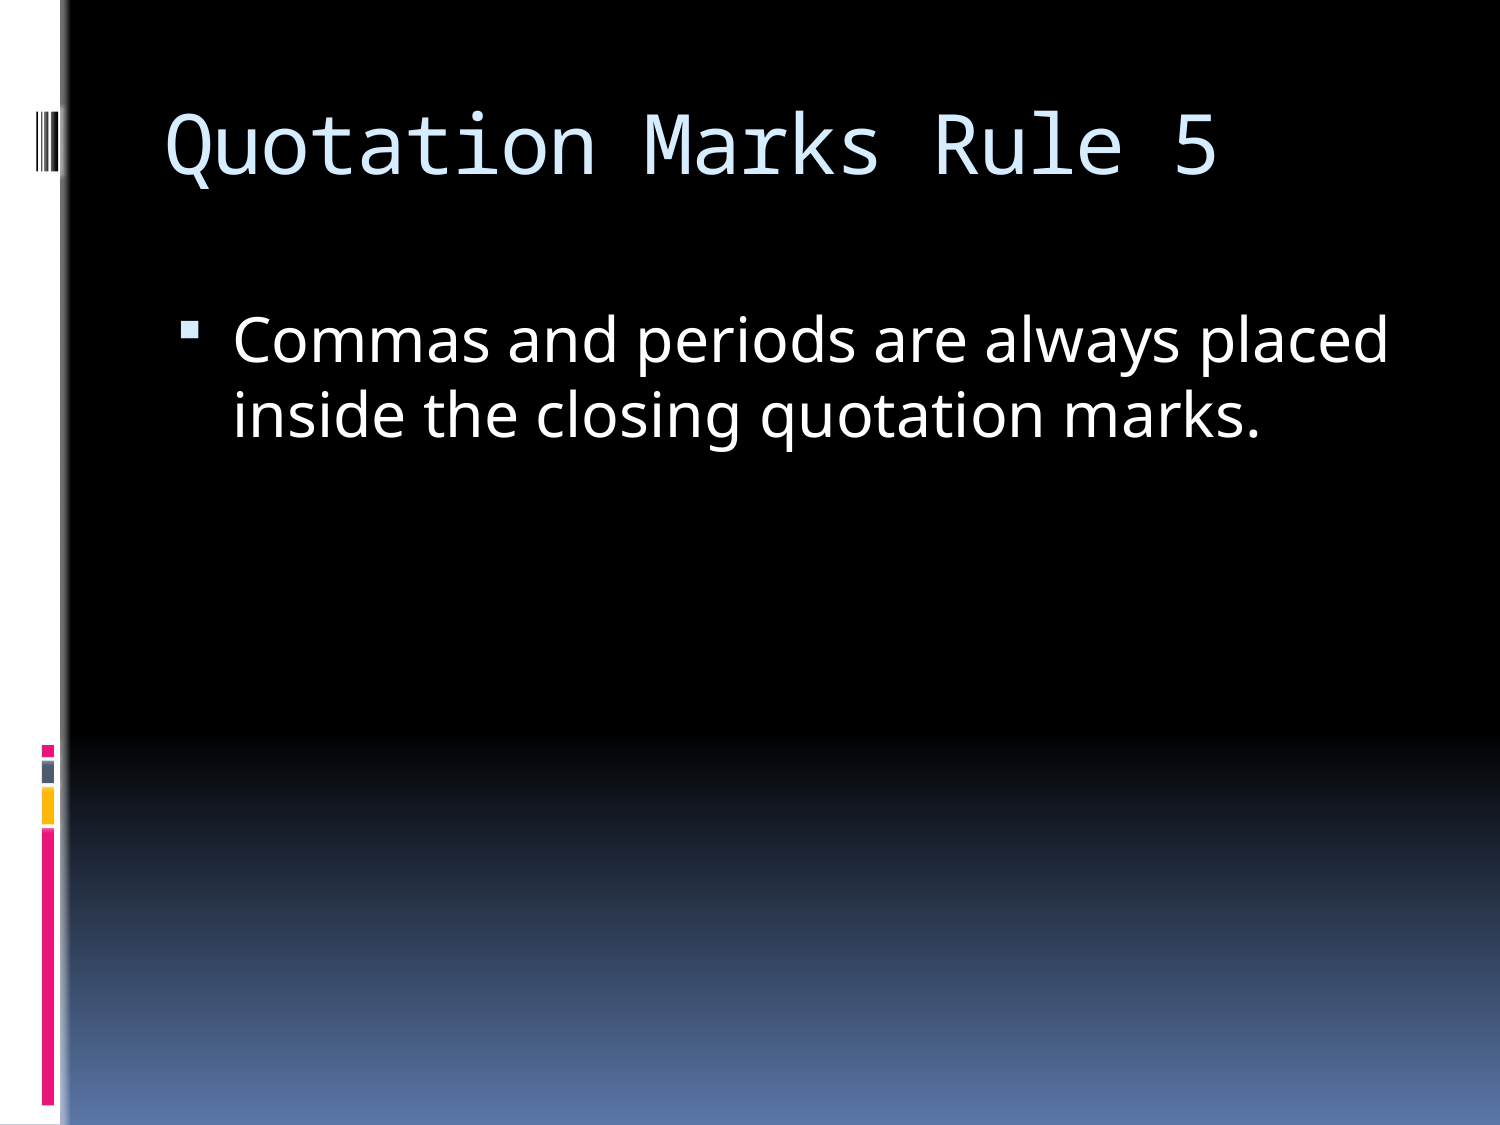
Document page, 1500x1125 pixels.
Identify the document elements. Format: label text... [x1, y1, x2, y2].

list Commas and periods are always placed inside the closing quotation marks. [150, 292, 1425, 1043]
title Quotation Marks Rule 5 [150, 83, 1425, 234]
